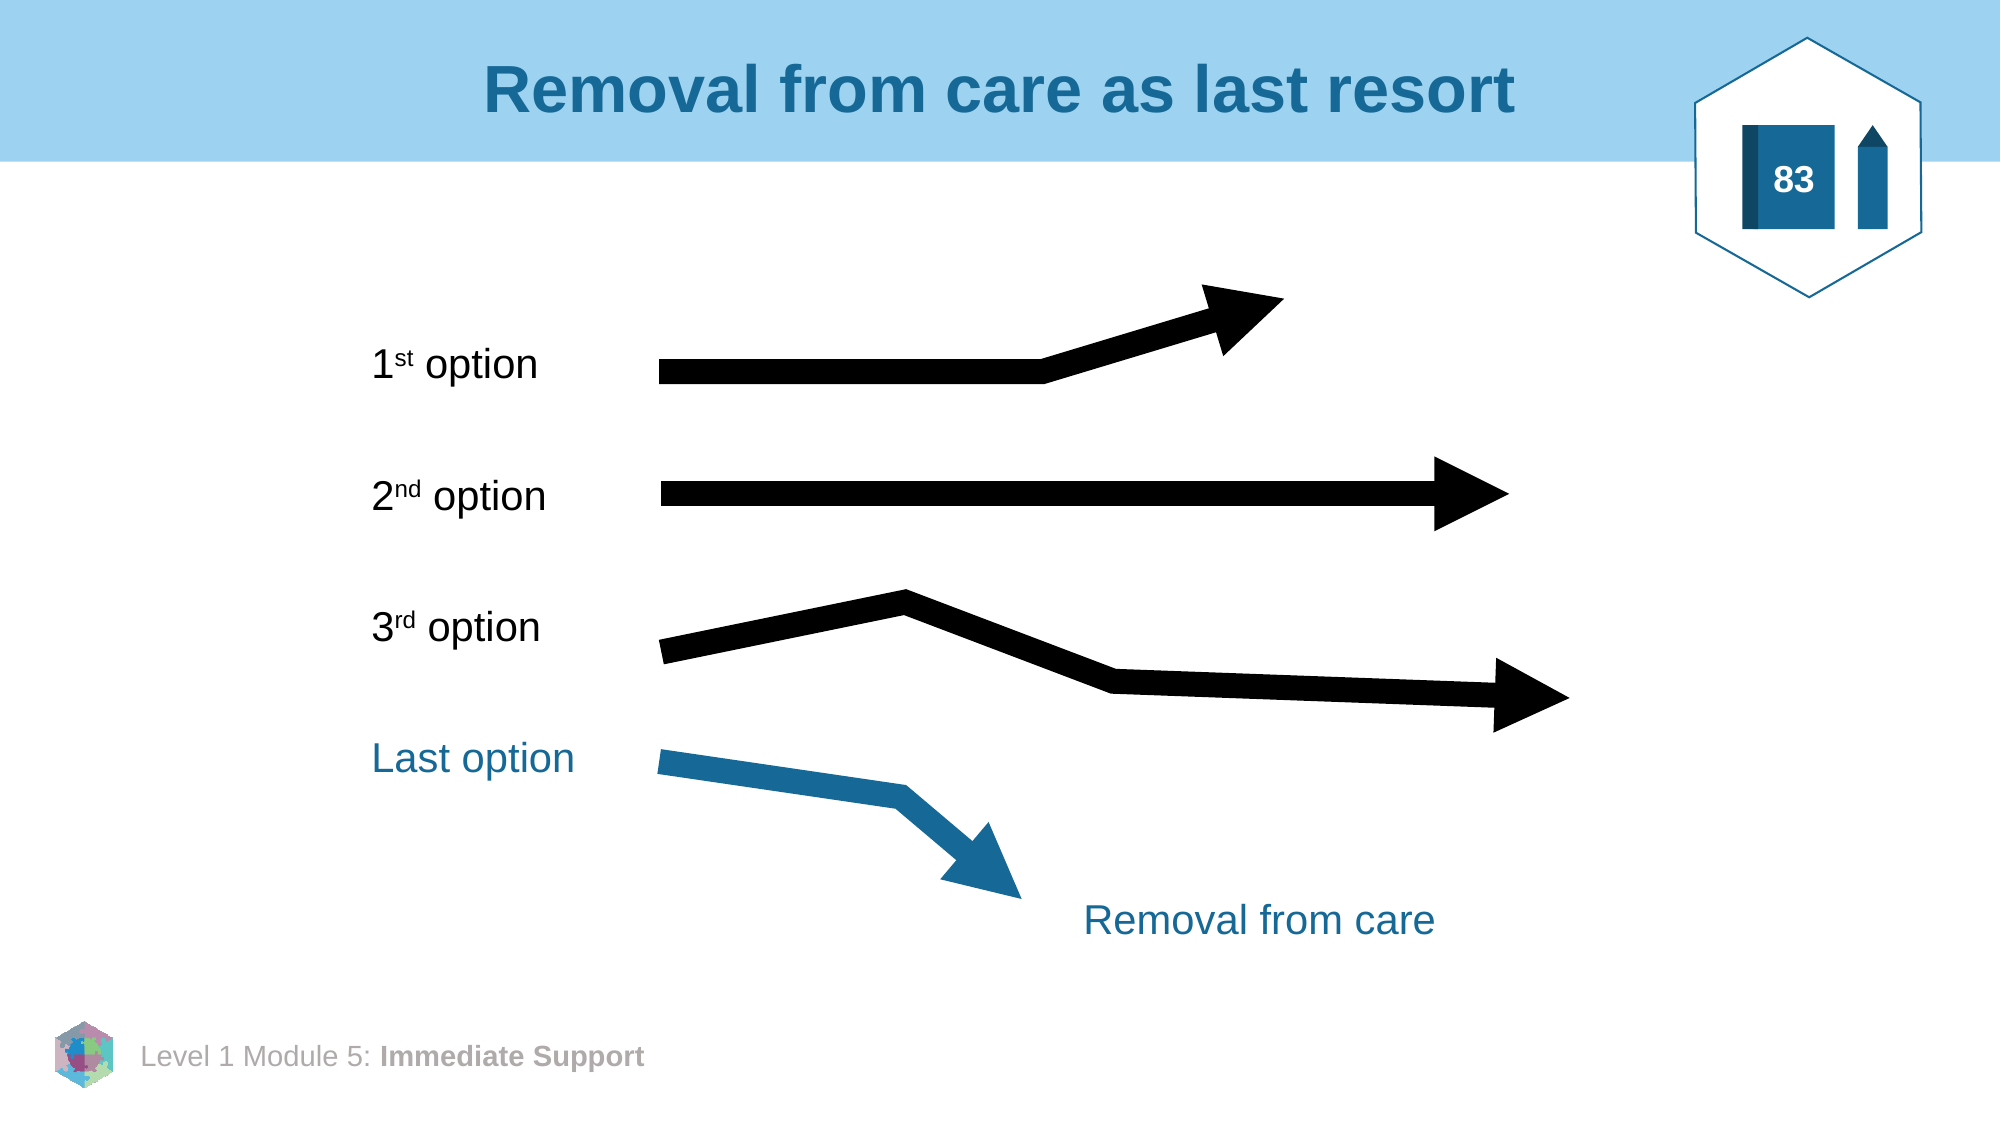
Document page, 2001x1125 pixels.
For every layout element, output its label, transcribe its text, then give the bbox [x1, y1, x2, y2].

title Removal from care as last resort [137, 19, 1863, 163]
text_box [661, 601, 1570, 704]
picture [55, 1021, 113, 1088]
text_box Last option [356, 723, 632, 789]
text_box 1st option [356, 329, 632, 395]
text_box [1677, 55, 1939, 280]
text_box [659, 296, 1285, 373]
text_box [659, 760, 1022, 899]
text_box 2nd option [356, 461, 632, 526]
text_box 3rd option [356, 592, 632, 658]
text_box Removal from care [1068, 885, 1640, 951]
